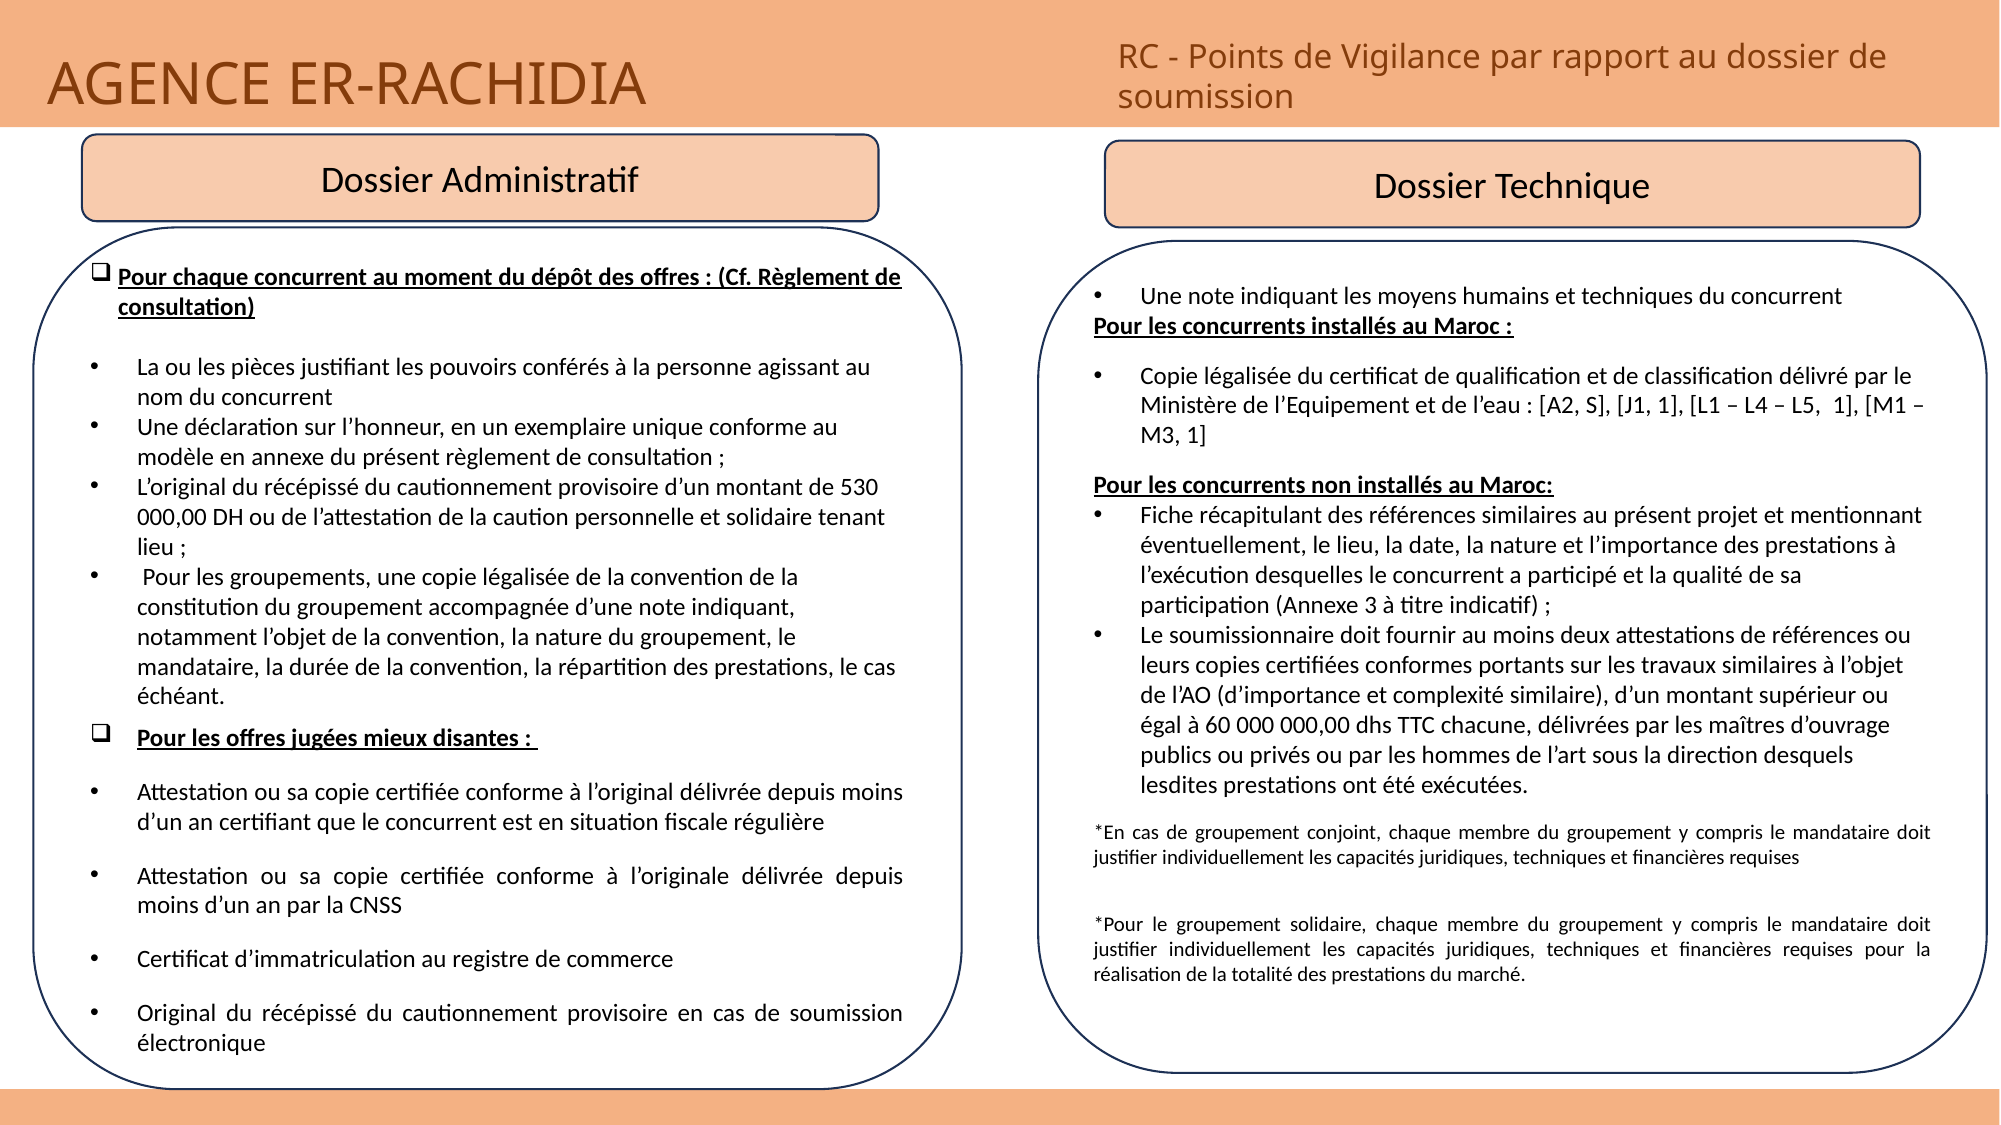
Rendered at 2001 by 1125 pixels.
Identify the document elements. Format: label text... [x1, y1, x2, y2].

text_box Pour chaque concurrent au moment du dépôt des offres : (Cf. Règlement de consultation) La ou les pièces justifiant les pouvoirs conférés à la personne agissant au nom du concurrent Une déclaration sur l’honneur, en un exemplaire unique conforme au modèle en annexe du présent règlement de consultation ; L’original du récépissé du cautionnement provisoire d’un montant de 530 000,00 DH ou de l’attestation de la caution personnelle et solidaire tenant lieu ; Pour les groupements, une copie légalisée de la convention de la constitution du groupement accompagnée d’une note indiquant, notamment l’objet de la convention, la nature du groupement, le mandataire, la durée de la convention, la répartition des prestations, le cas échéant. Pour les offres jugées mieux disantes : d Attestation ou sa copie certifiée conforme à l’original délivrée depuis moins d’un an certifiant que le concurrent est en situation fiscale régulière Attestation ou sa copie certifiée conforme à l’originale délivrée depuis moins d’un an par la CNSS Certificat d’immatriculation au registre de commerce Original du récépissé du cautionnement provisoire en cas de soumission électronique [32, 226, 963, 1091]
text_box [0, 1088, 2000, 1125]
text_box [0, 0, 2000, 128]
text_box AGENCE ER-RACHIDIA [33, 38, 824, 124]
text_box Une note indiquant les moyens humains et techniques du concurrent Pour les concurrents installés au Maroc : Copie légalisée du certificat de qualification et de classification délivré par le Ministère de l’Equipement et de l’eau : [A2, S], [J1, 1], [L1 – L4 – L5, 1], [M1 – M3, 1] Pour les concurrents non installés au Maroc: Fiche récapitulant des références similaires au présent projet et mentionnant éventuellement, le lieu, la date, la nature et l’importance des prestations à l’exécution desquelles le concurrent a participé et la qualité de sa participation (Annexe 3 à titre indicatif) ; Le soumissionnaire doit fournir au moins deux attestations de références ou leurs copies certifiées conformes portants sur les travaux similaires à l’objet de l’AO (d’importance et complexité similaire), d’un montant supérieur ou égal à 60 000 000,00 dhs TTC chacune, délivrées par les maîtres d’ouvrage publics ou privés ou par les hommes de l’art sous la direction desquels lesdites prestations ont été exécutées. *En cas de groupement conjoint, chaque membre du groupement y compris le mandataire doit justifier individuellement les capacités juridiques, techniques et financières requises *Pour le groupement solidaire, chaque membre du groupement y compris le mandataire doit justifier individuellement les capacités juridiques, techniques et financières requises pour la réalisation de la totalité des prestations du marché. [1037, 239, 1988, 1074]
text_box Dossier Administratif [80, 133, 880, 223]
text_box Dossier Technique [1103, 139, 1922, 229]
text_box RC - Points de Vigilance par rapport au dossier de soumission [1102, 28, 1964, 123]
